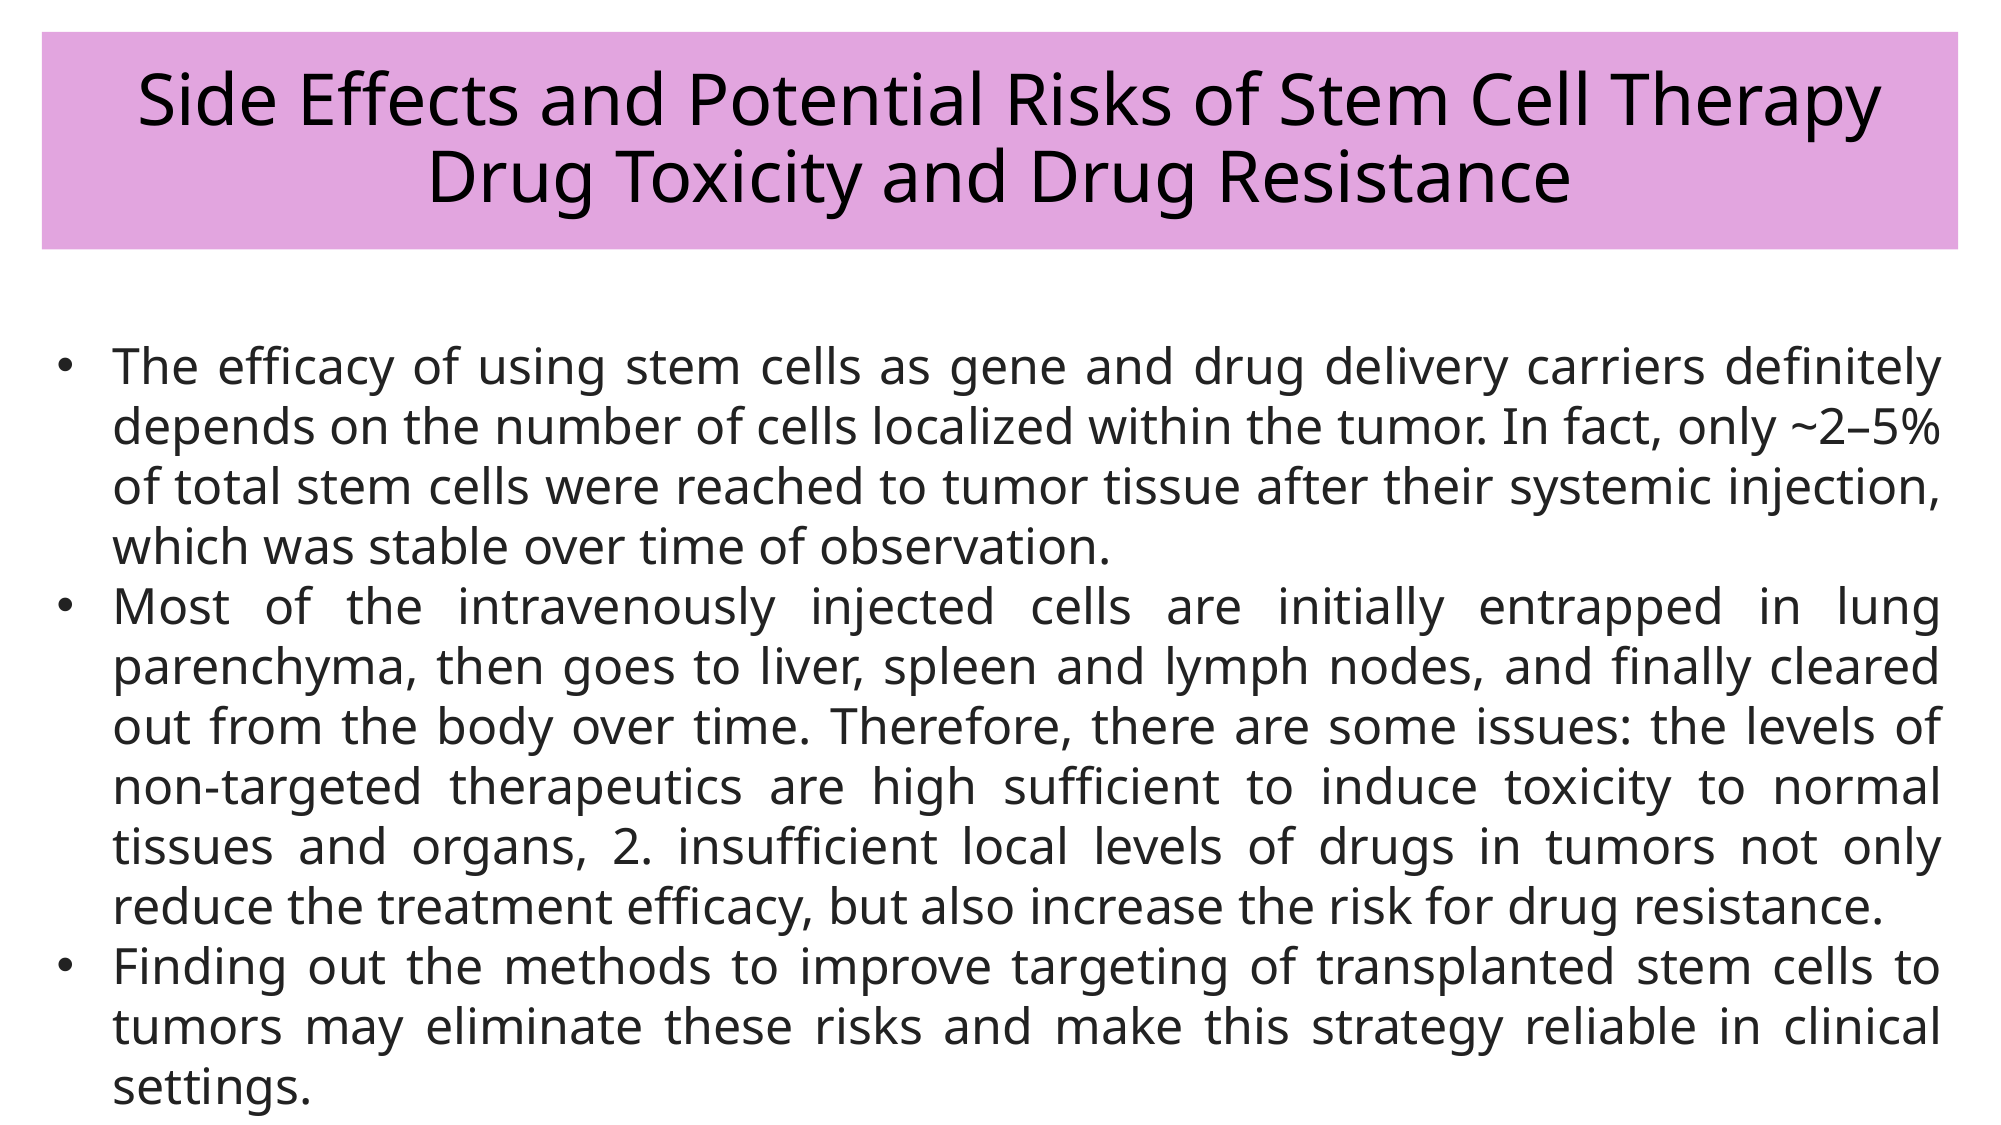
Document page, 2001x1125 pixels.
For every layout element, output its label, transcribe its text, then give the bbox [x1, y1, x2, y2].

text_box The efficacy of using stem cells as gene and drug delivery carriers definitely depends on the number of cells localized within the tumor. In fact, only ~2–5% of total stem cells were reached to tumor tissue after their systemic injection, which was stable over time of observation. Most of the intravenously injected cells are initially entrapped in lung parenchyma, then goes to liver, spleen and lymph nodes, and finally cleared out from the body over time. Therefore, there are some issues: the levels of non-targeted therapeutics are high sufficient to induce toxicity to normal tissues and organs, 2. insufficient local levels of drugs in tumors not only reduce the treatment efficacy, but also increase the risk for drug resistance. Finding out the methods to improve targeting of transplanted stem cells to tumors may eliminate these risks and make this strategy reliable in clinical settings. [41, 327, 1959, 1123]
title Side Effects and Potential Risks of Stem Cell Therapy Drug Toxicity and Drug Resistance [41, 31, 1959, 250]
